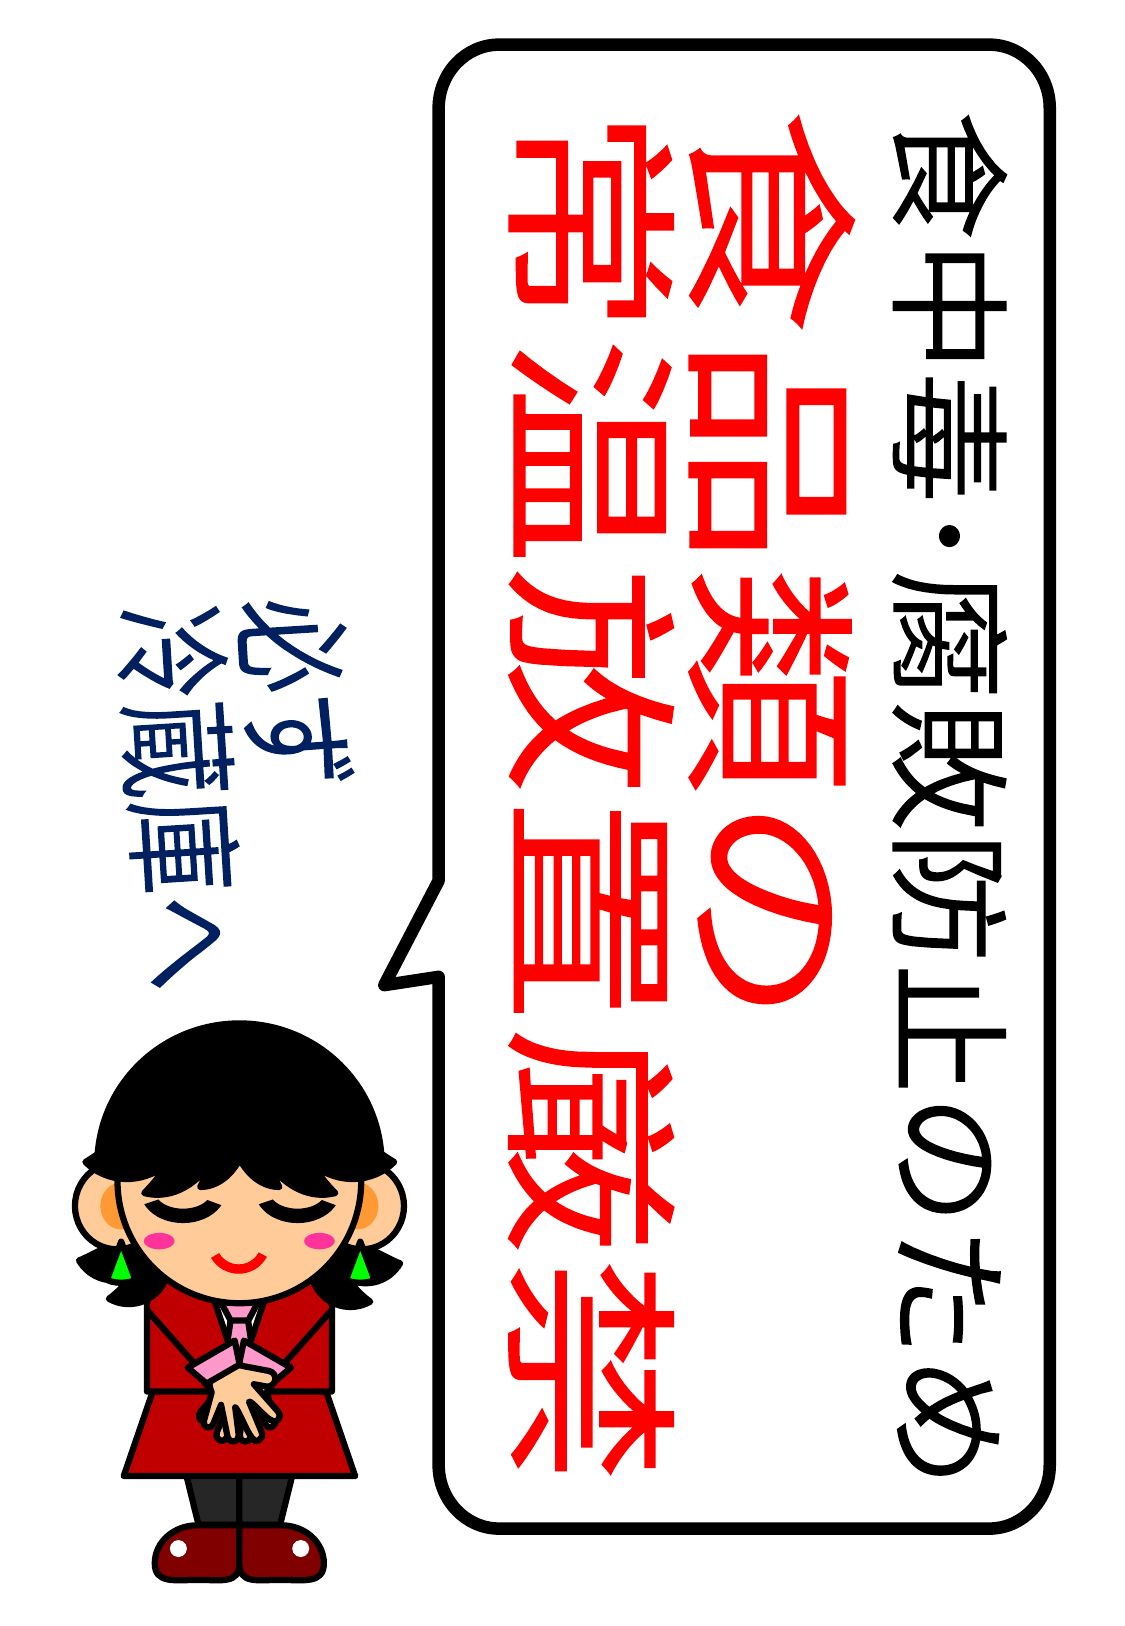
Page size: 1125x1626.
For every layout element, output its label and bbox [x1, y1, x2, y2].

text_box [382, 42, 1052, 1531]
text_box [74, 1023, 405, 1581]
text_box [507, 114, 1008, 1477]
